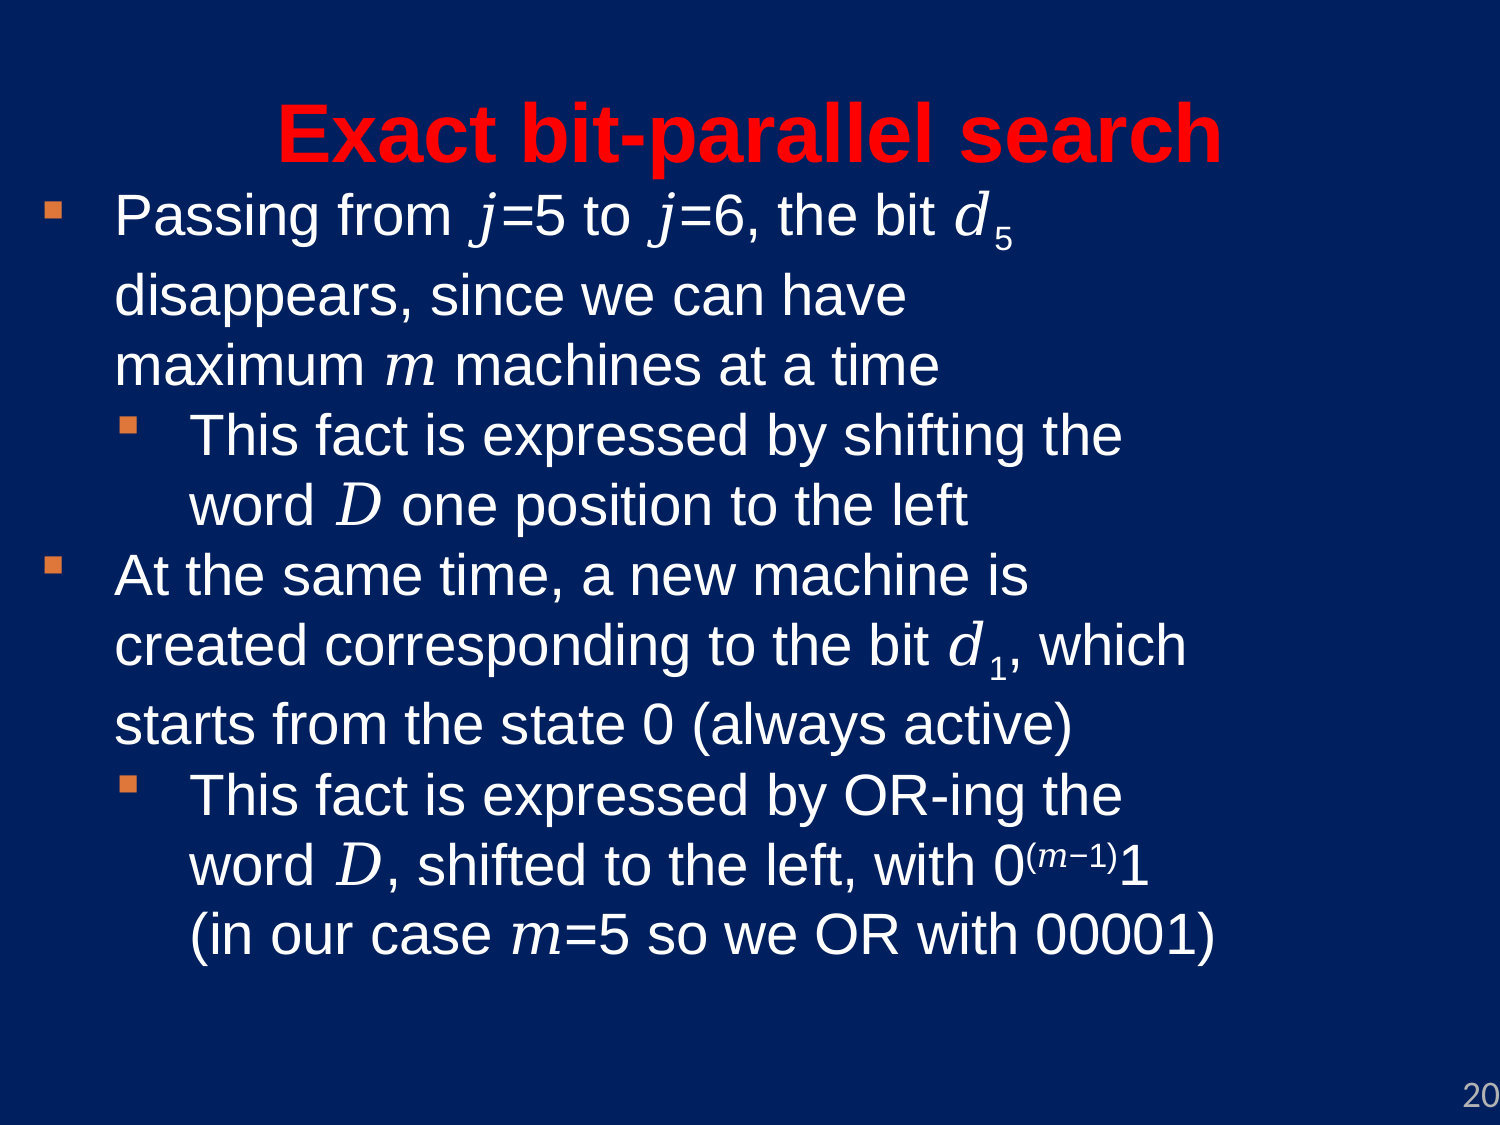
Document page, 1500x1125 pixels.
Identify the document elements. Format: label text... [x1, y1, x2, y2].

title Exact bit-parallel search [44, 53, 1456, 267]
slide_number 20 [1437, 1069, 1500, 1125]
text_box Passing from 𝑗=5 to 𝑗=6, the bit 𝑑5 disappears, since we can have maximum 𝑚 machines at a time This fact is expressed by shifting the word 𝐷 one position to the left At the same time, a new machine is created corresponding to the bit 𝑑1, which starts from the state 0 (always active) This fact is expressed by OR-ing the word 𝐷, shifted to the left, with 0(𝑚−1)1 (in our case 𝑚=5 so we OR with 00001) [37, 177, 1226, 967]
